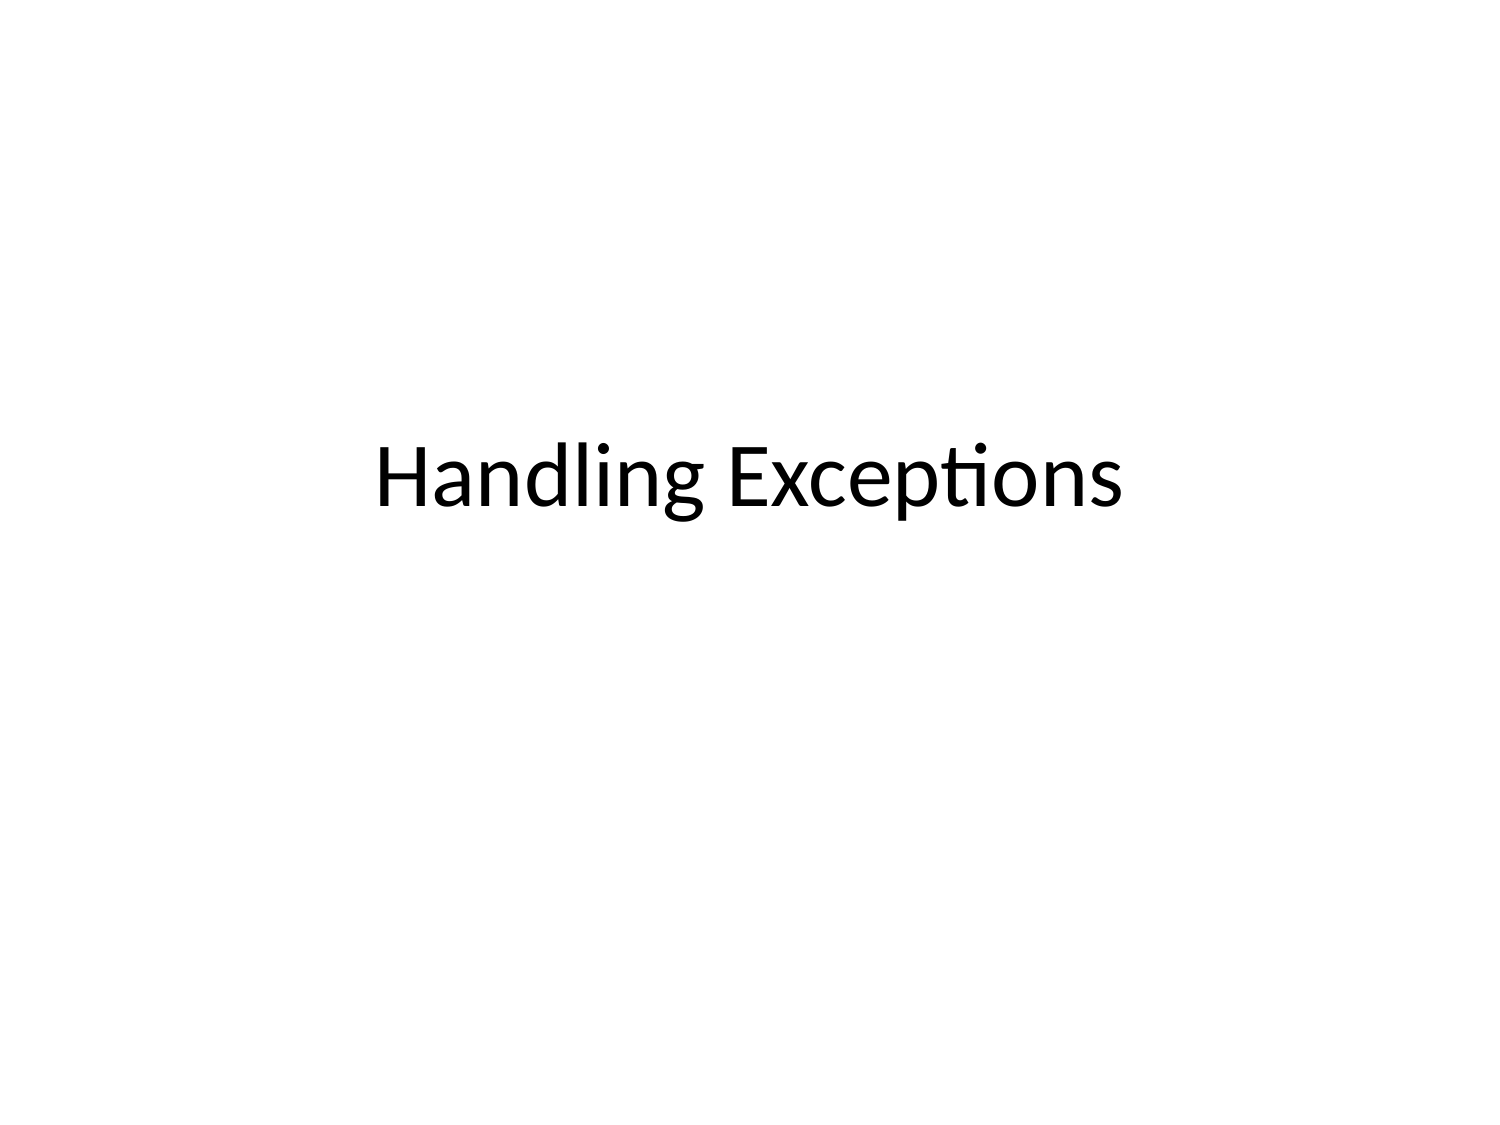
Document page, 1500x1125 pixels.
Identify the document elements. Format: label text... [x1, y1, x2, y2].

title Handling Exceptions [112, 349, 1388, 591]
